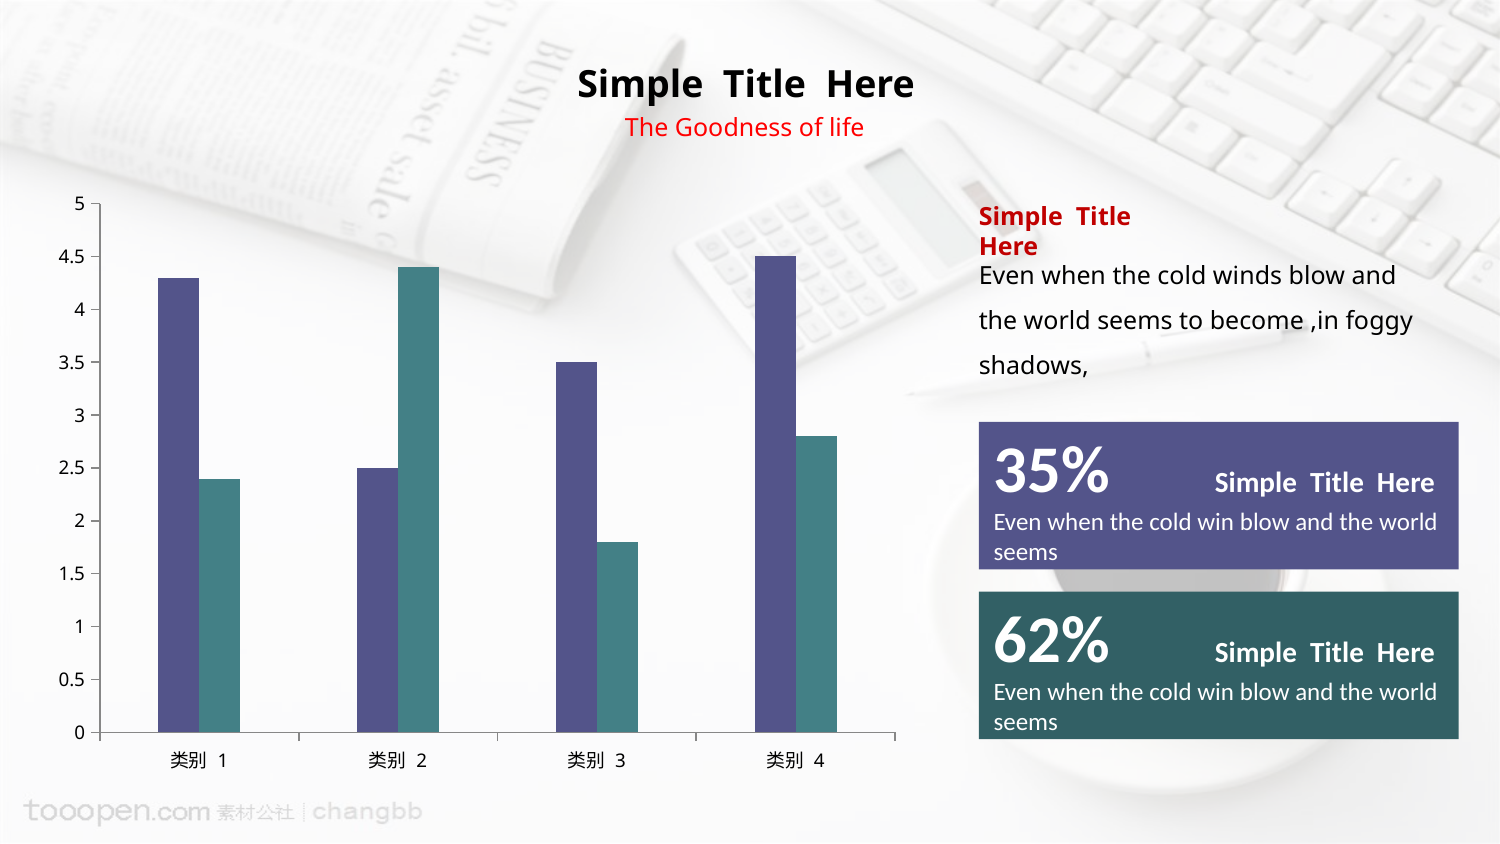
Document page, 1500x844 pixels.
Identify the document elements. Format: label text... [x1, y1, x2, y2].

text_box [963, 192, 1452, 389]
chart [40, 177, 913, 787]
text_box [543, 52, 954, 151]
text_box 35% Simple Title Here Even when the cold win blow and the world seems [977, 420, 1461, 572]
text_box 62% Simple Title Here Even when the cold win blow and the world seems [977, 590, 1461, 741]
